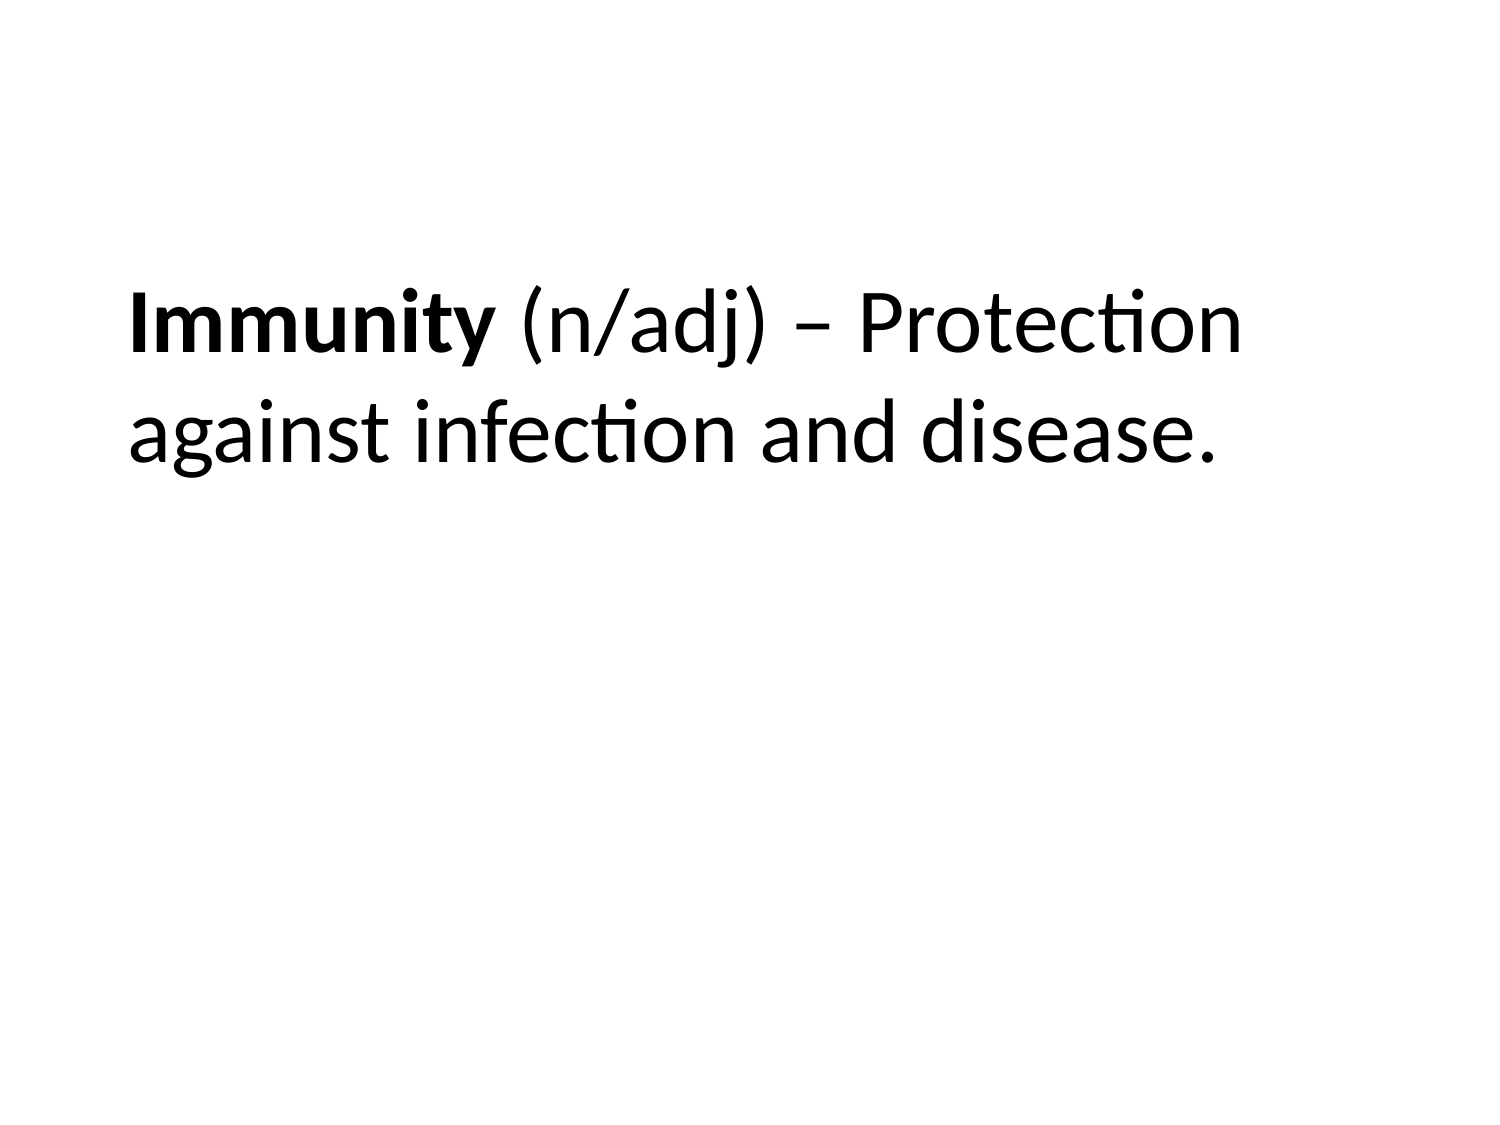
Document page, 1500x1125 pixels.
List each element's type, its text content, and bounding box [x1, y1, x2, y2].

title Immunity (n/adj) – Protection against infection and disease. [112, 249, 1388, 492]
